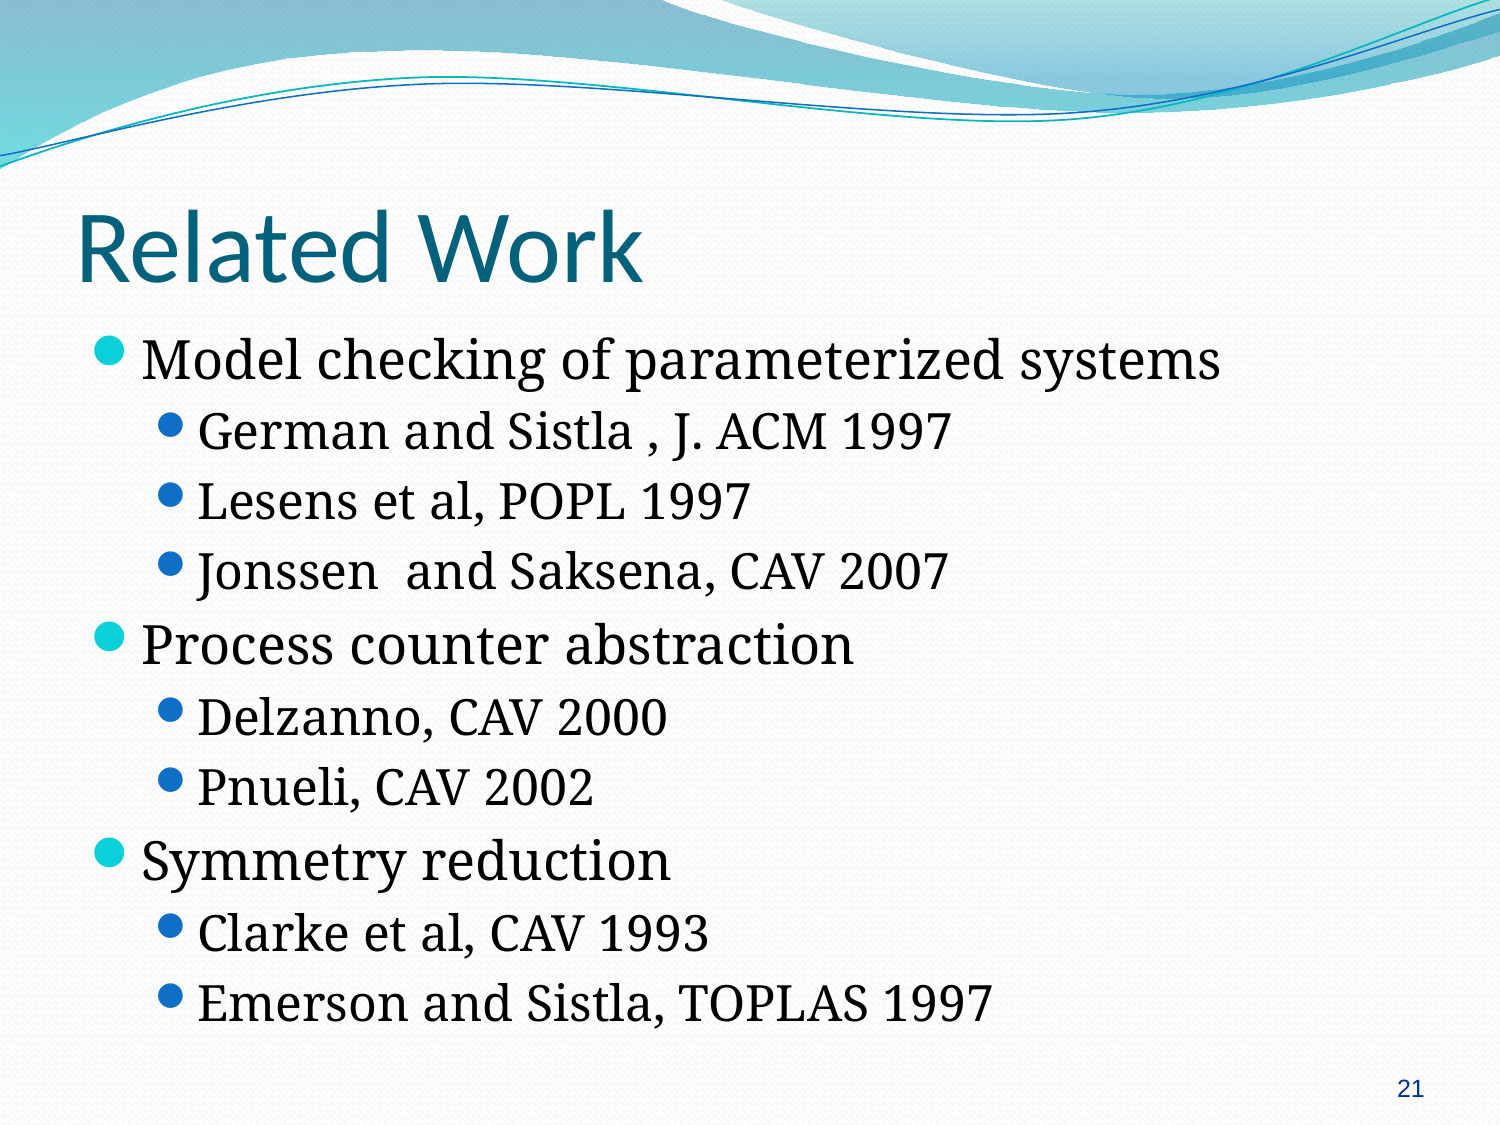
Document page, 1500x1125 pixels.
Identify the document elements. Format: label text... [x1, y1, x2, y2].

slide_number 21 [1299, 1042, 1425, 1103]
list Model checking of parameterized systems German and Sistla , J. ACM 1997 Lesens et al, POPL 1997 Jonssen and Saksena, CAV 2007 Process counter abstraction Delzanno, CAV 2000 Pnueli, CAV 2002 Symmetry reduction Clarke et al, CAV 1993 Emerson and Sistla, TOPLAS 1997 [74, 317, 1426, 1038]
title Related Work [74, 115, 1426, 304]
